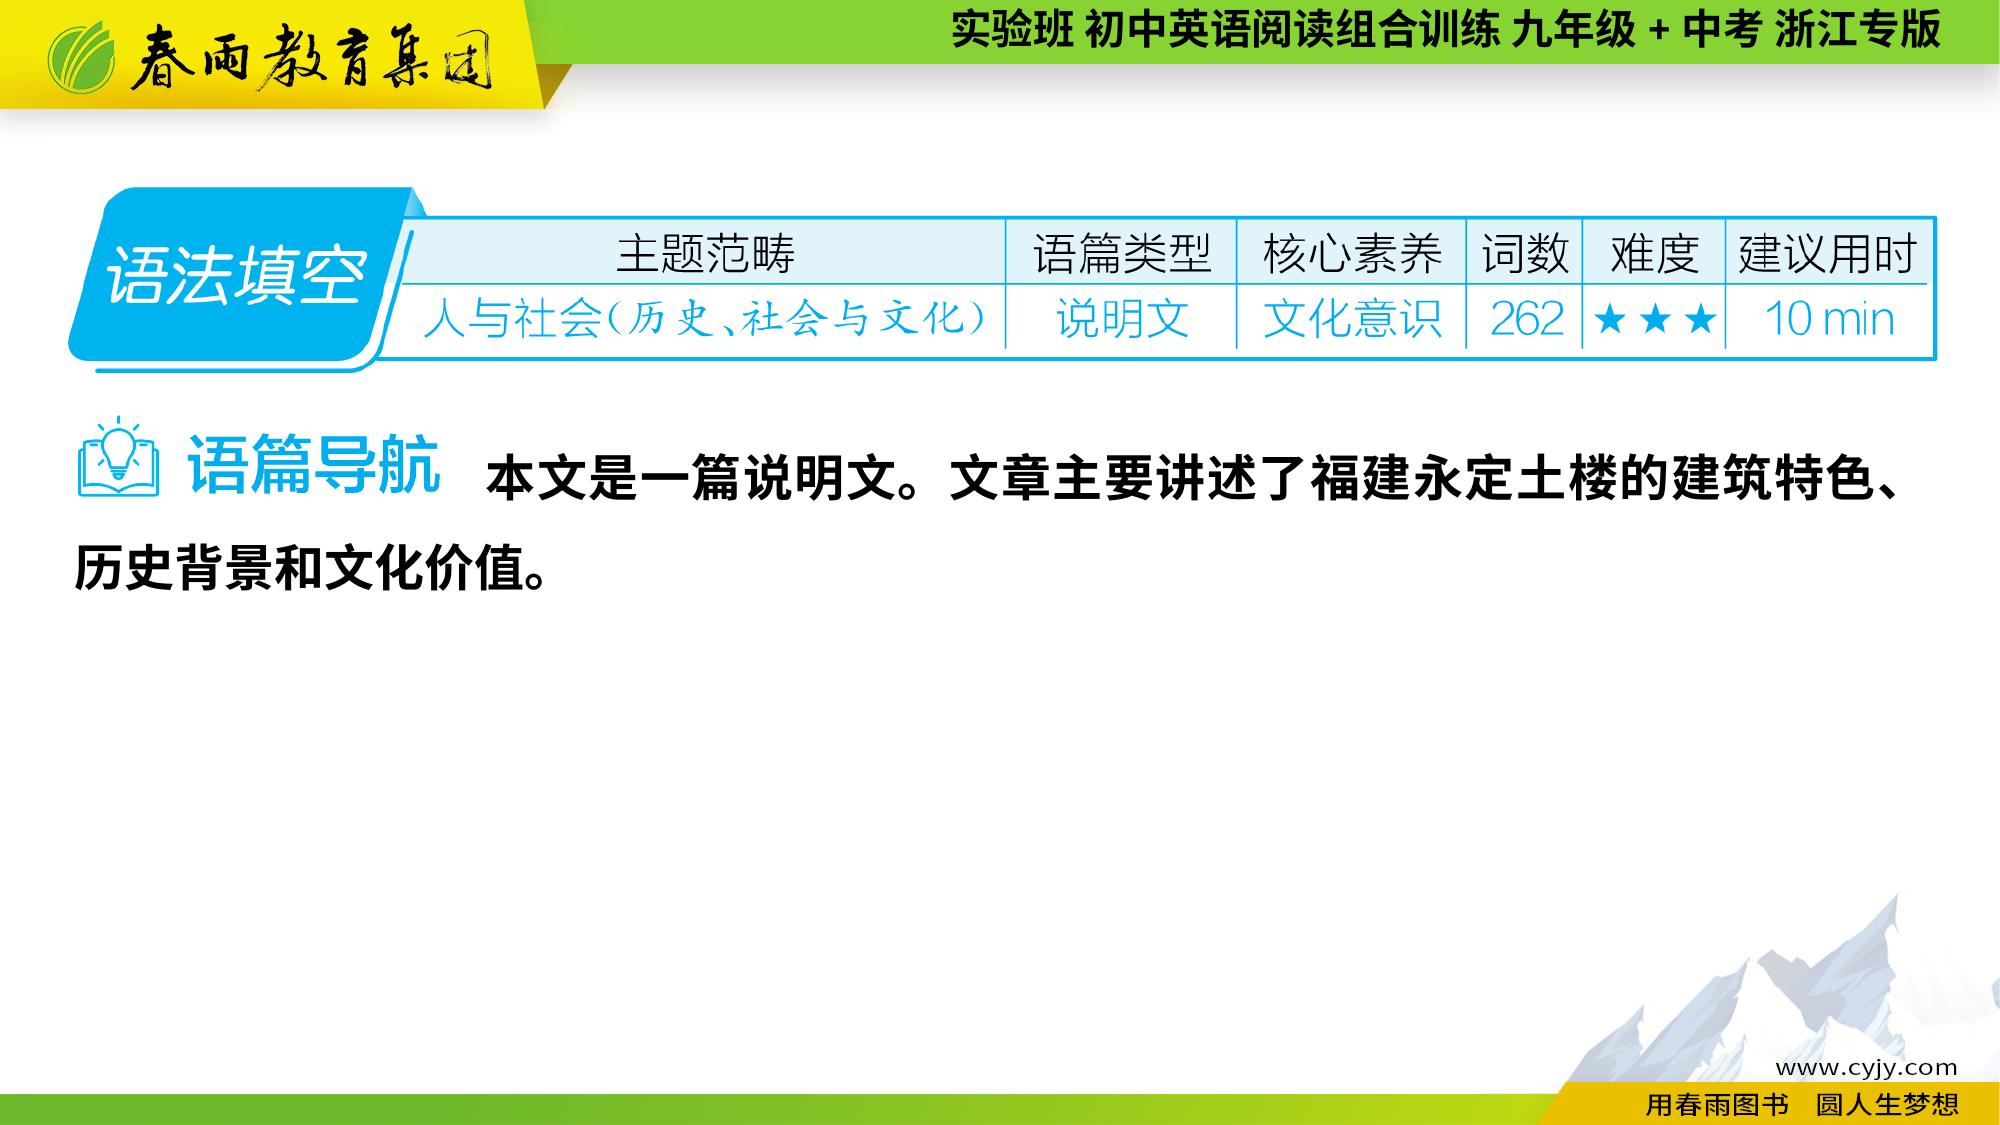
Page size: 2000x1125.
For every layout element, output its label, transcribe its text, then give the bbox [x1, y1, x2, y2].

list 本文是一篇说明文。文章主要讲述了福建永定土楼的建筑特色、历史背景和文化价值。 [59, 408, 1944, 595]
picture [0, 0, 2000, 1125]
